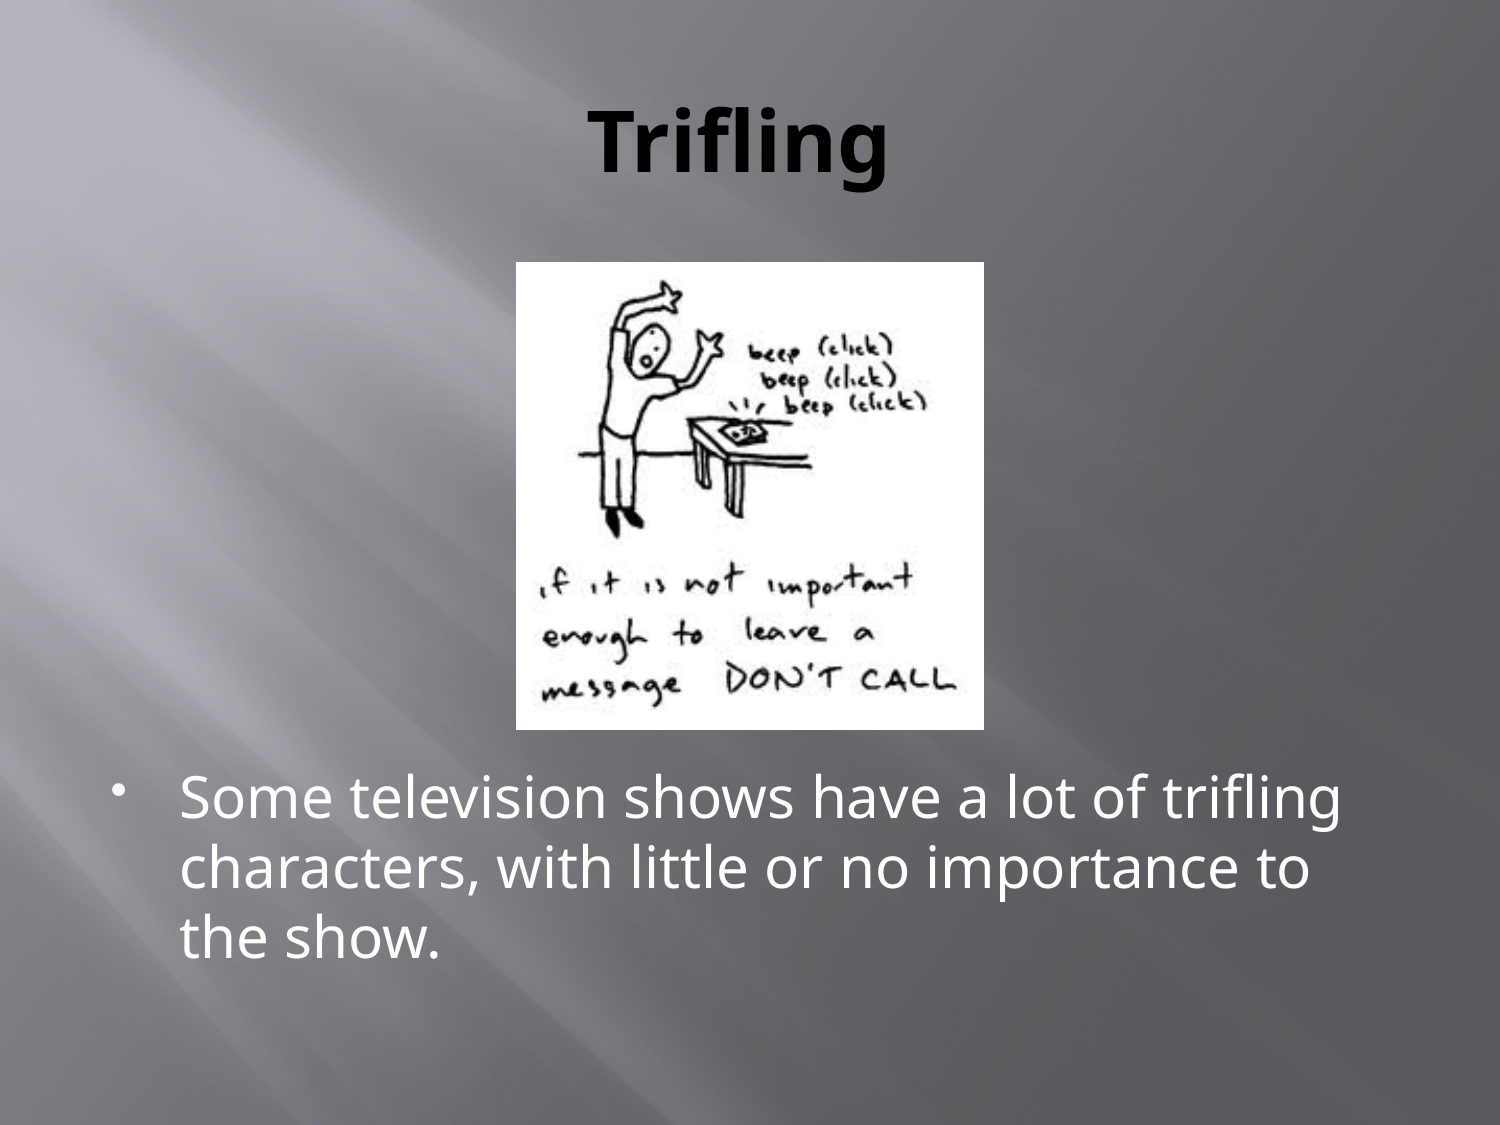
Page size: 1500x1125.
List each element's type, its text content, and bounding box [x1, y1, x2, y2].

picture [516, 262, 984, 730]
list Some television shows have a lot of trifling characters, with little or no importance to the show. [75, 262, 1425, 1035]
title Trifling [75, 45, 1425, 233]
